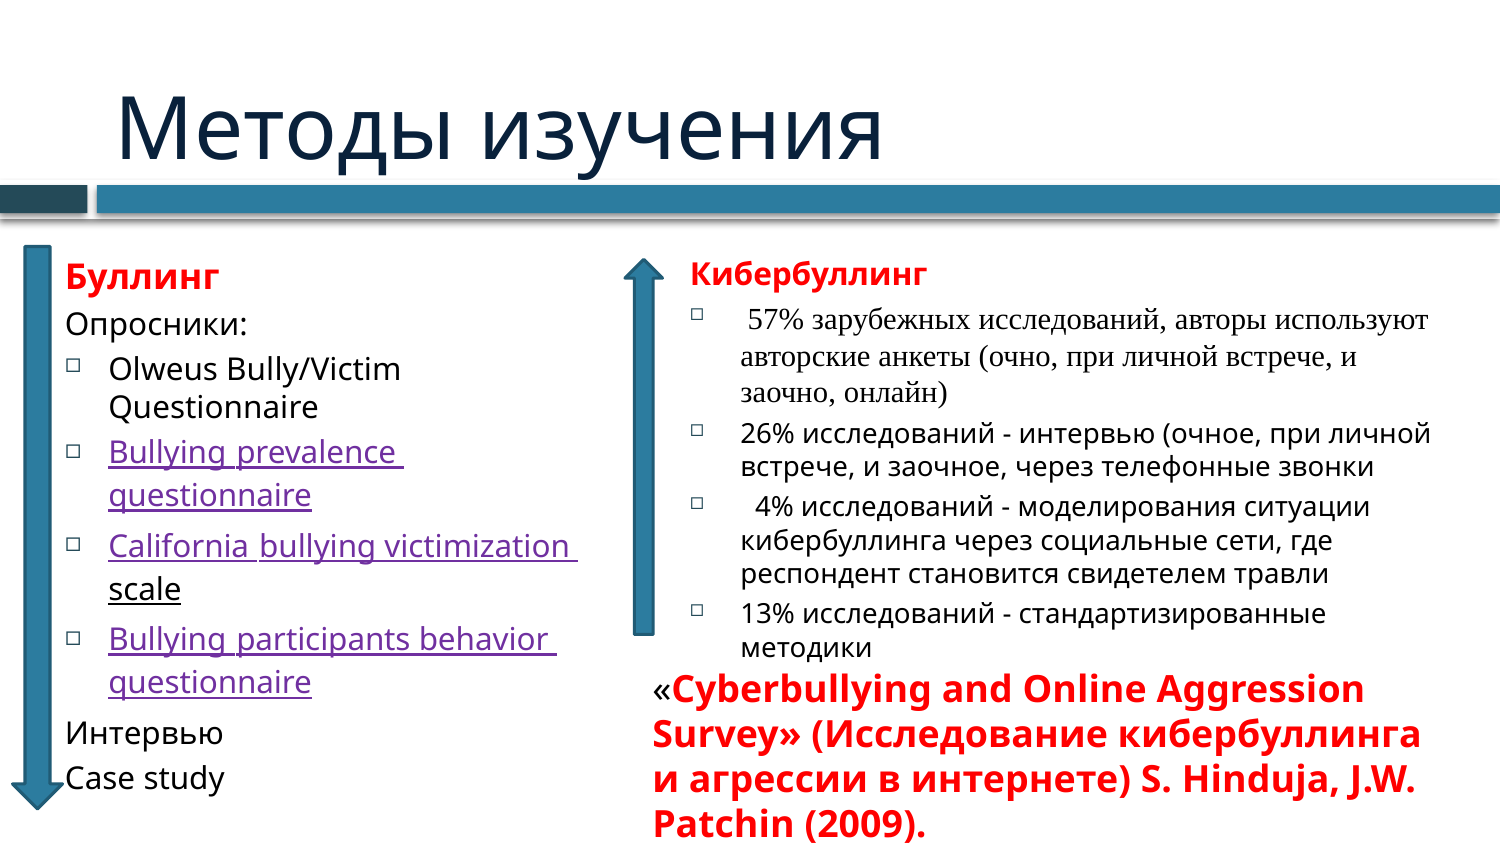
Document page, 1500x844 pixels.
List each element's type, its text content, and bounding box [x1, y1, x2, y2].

title Методы изучения [99, 19, 1438, 185]
text_box [623, 258, 664, 636]
list Буллинг Опросники: Olweus Bully/Victim Questionnaire Bullying prevalence questionnaire California bullying victimization scale Bullying participants behavior questionnaire Интервью Case study [50, 246, 600, 809]
text_box [11, 244, 64, 811]
text_box «Cyberbullying and Online Aggression Survey» (Исследование кибербуллинга и агрессии в интернете) S. Hinduja, J.W. Patchin (2009). [637, 657, 1464, 844]
text_box Кибербуллинг 57% зарубежных исследований, авторы используют авторские анкеты (очно, при личной встрече, и заочно, онлайн) 26% исследований - интервью (очное, при личной встрече, и заочное, через телефонные звонки 4% исследований - моделирования ситуации кибербуллинга через социальные сети, где респондент становится свидетелем травли 13% исследований - стандартизированные методики [674, 246, 1464, 657]
